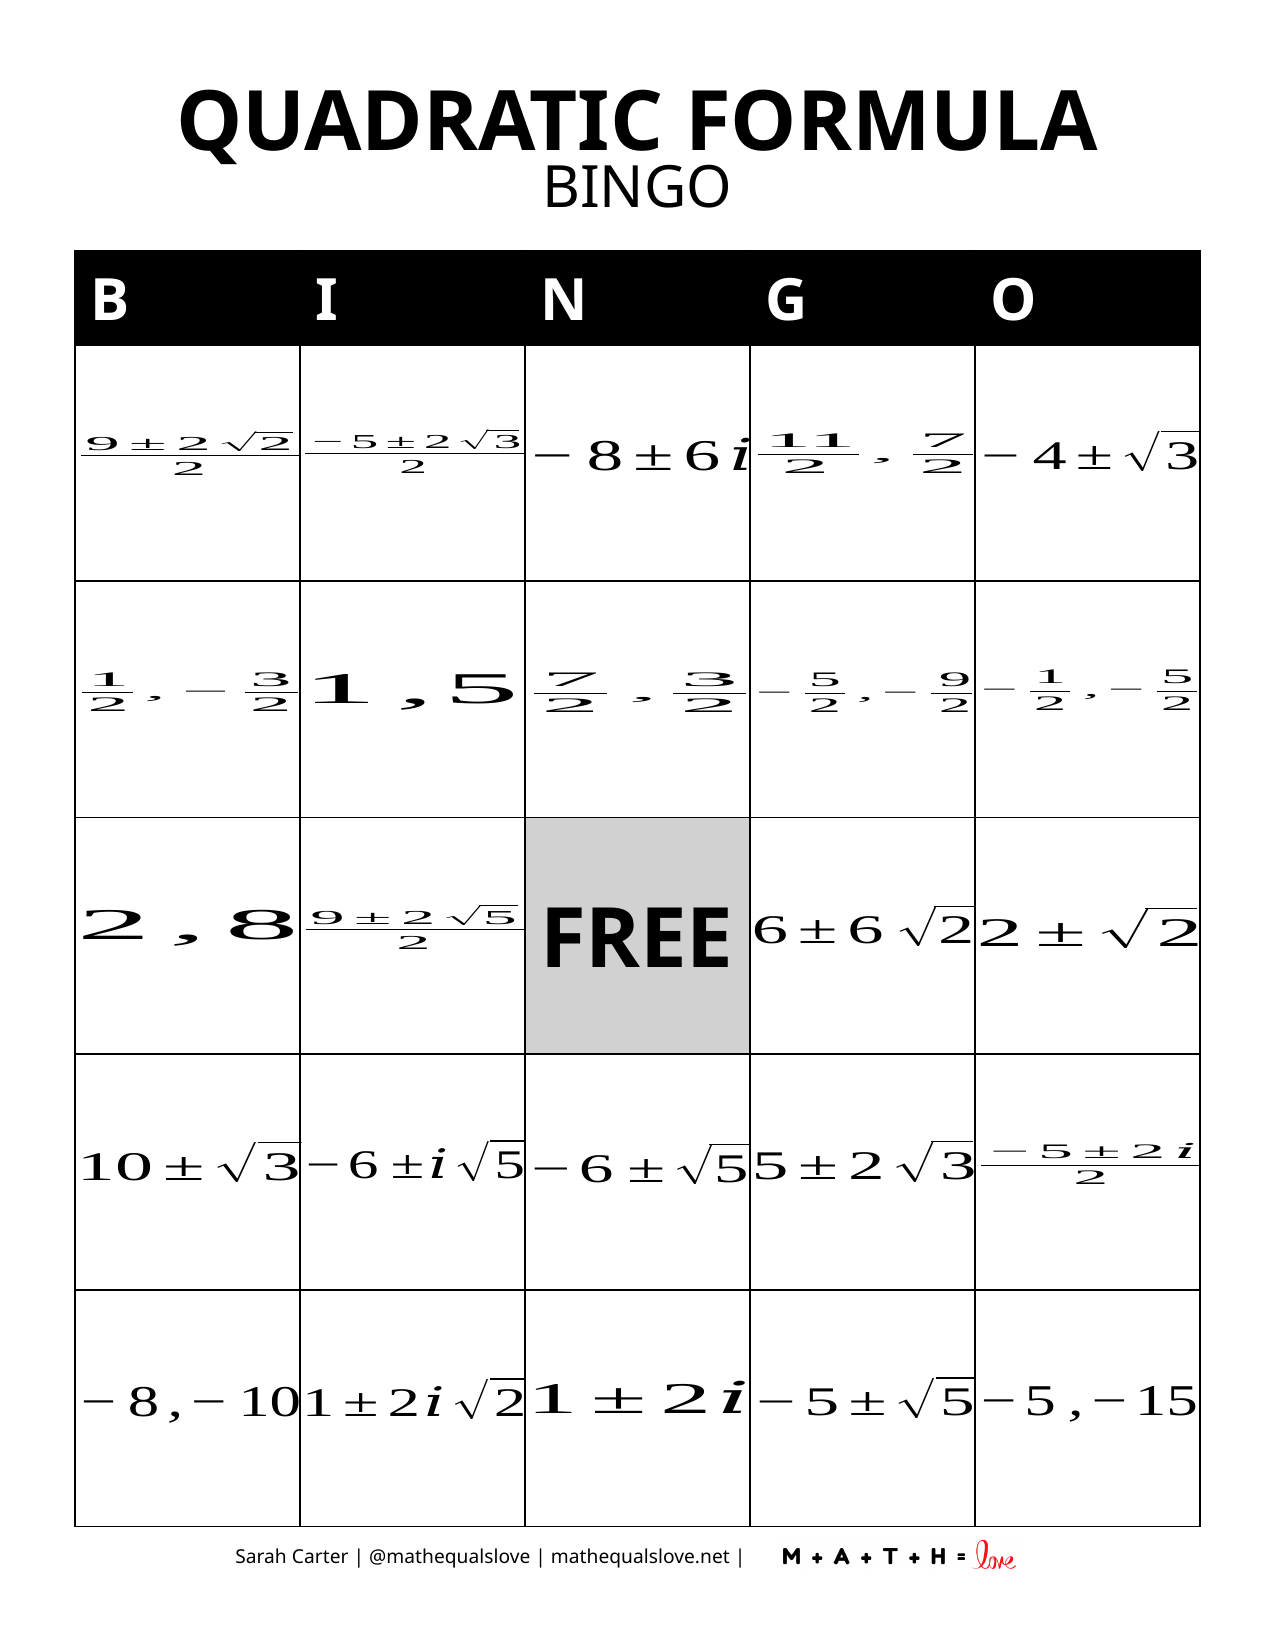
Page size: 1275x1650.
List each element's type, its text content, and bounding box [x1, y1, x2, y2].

table_cell [751, 1291, 974, 1526]
table_header I [301, 251, 524, 344]
table_cell [76, 818, 299, 1053]
table_cell [976, 1291, 1199, 1526]
table_cell [526, 582, 749, 817]
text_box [220, 1535, 1055, 1576]
table_header G [751, 251, 974, 344]
table_cell [976, 818, 1199, 1053]
table_header O [976, 251, 1199, 344]
table_cell [526, 1055, 749, 1289]
table_cell [301, 582, 524, 817]
text_box BINGO [74, 175, 1200, 226]
table_header N [526, 251, 749, 344]
table_cell [526, 1291, 749, 1526]
table_cell [76, 346, 299, 580]
table_cell [751, 1055, 974, 1289]
table_cell [751, 818, 974, 1053]
table_cell [301, 1055, 524, 1289]
table_cell [301, 1291, 524, 1526]
table_cell [76, 1055, 299, 1289]
table_cell [76, 1291, 299, 1526]
table_cell [301, 346, 524, 580]
table_cell [301, 818, 524, 1053]
table_cell [526, 346, 749, 580]
table_cell [976, 346, 1199, 580]
table_cell [751, 582, 974, 817]
text_box QUADRATIC FORMULA [74, 59, 1200, 175]
table_cell [751, 346, 974, 580]
table_cell [976, 1055, 1199, 1289]
table_cell [976, 582, 1199, 817]
table_cell FREE [526, 818, 749, 1053]
table_header B [76, 251, 299, 344]
table_cell [76, 582, 299, 817]
